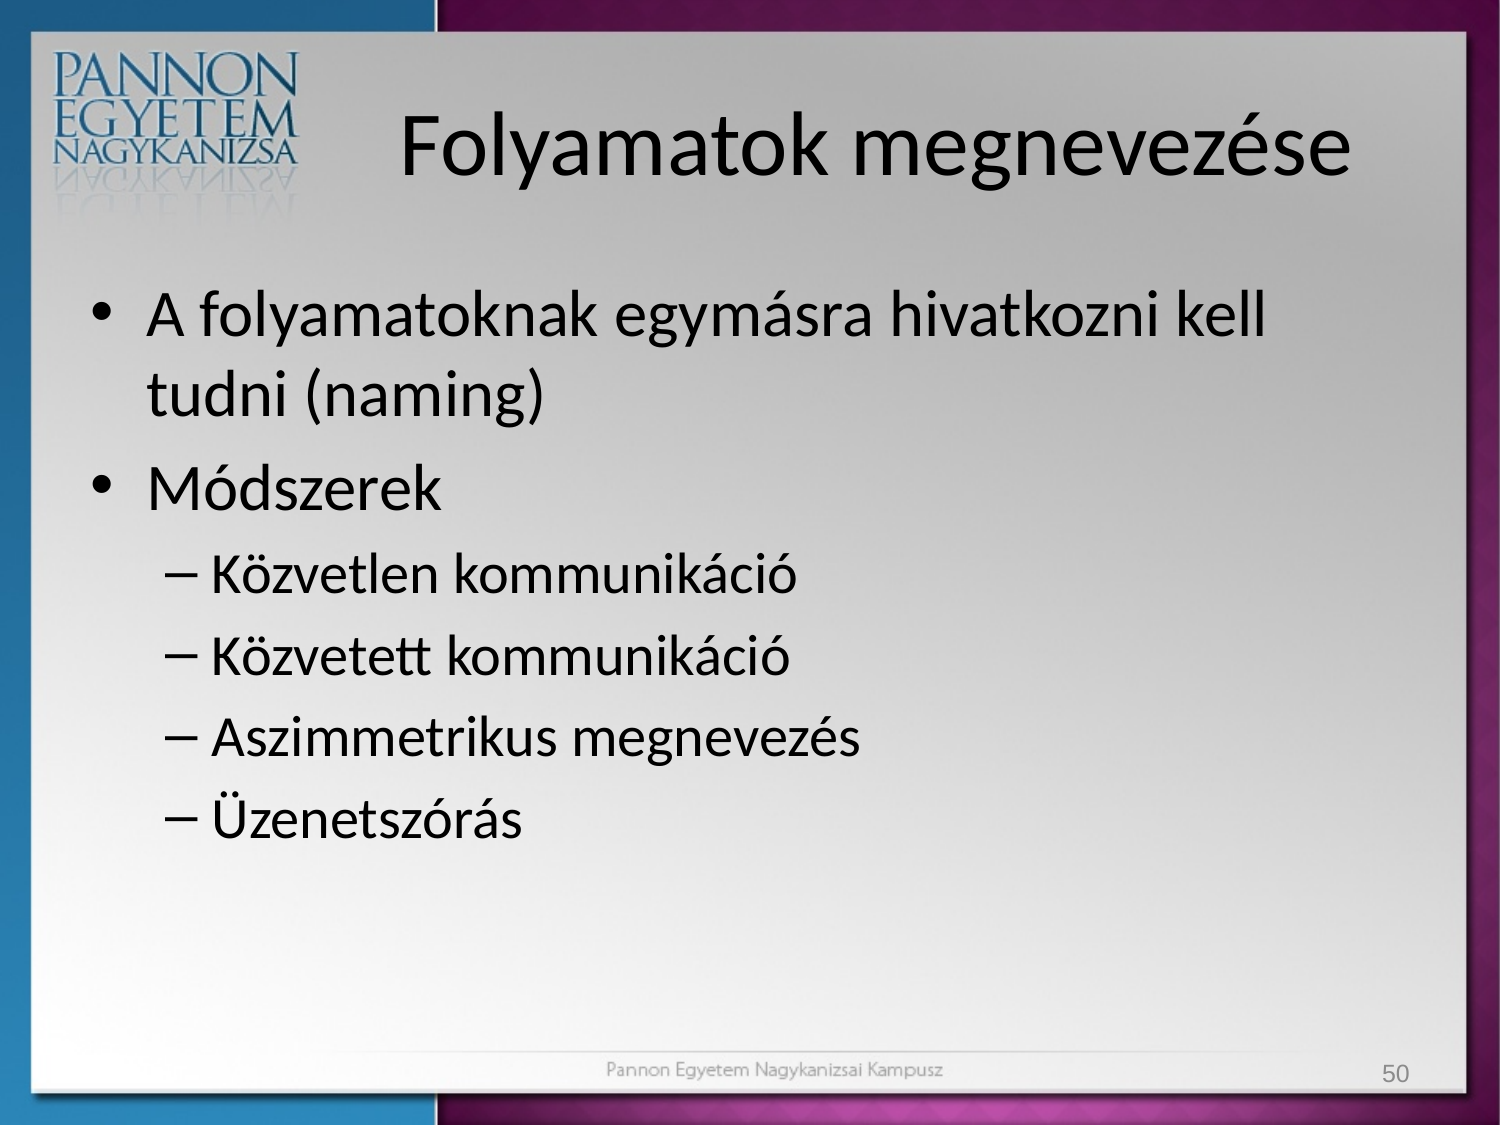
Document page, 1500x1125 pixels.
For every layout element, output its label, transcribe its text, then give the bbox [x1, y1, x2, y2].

title Folyamatok megnevezése [328, 45, 1425, 233]
list A folyamatoknak egymásra hivatkozni kell tudni (naming) Módszerek Közvetlen kommunikáció Közvetett kommunikáció Aszimmetrikus megnevezés Üzenetszórás [75, 262, 1425, 1038]
slide_number 50 [1074, 1042, 1425, 1103]
picture [0, 0, 1500, 1125]
